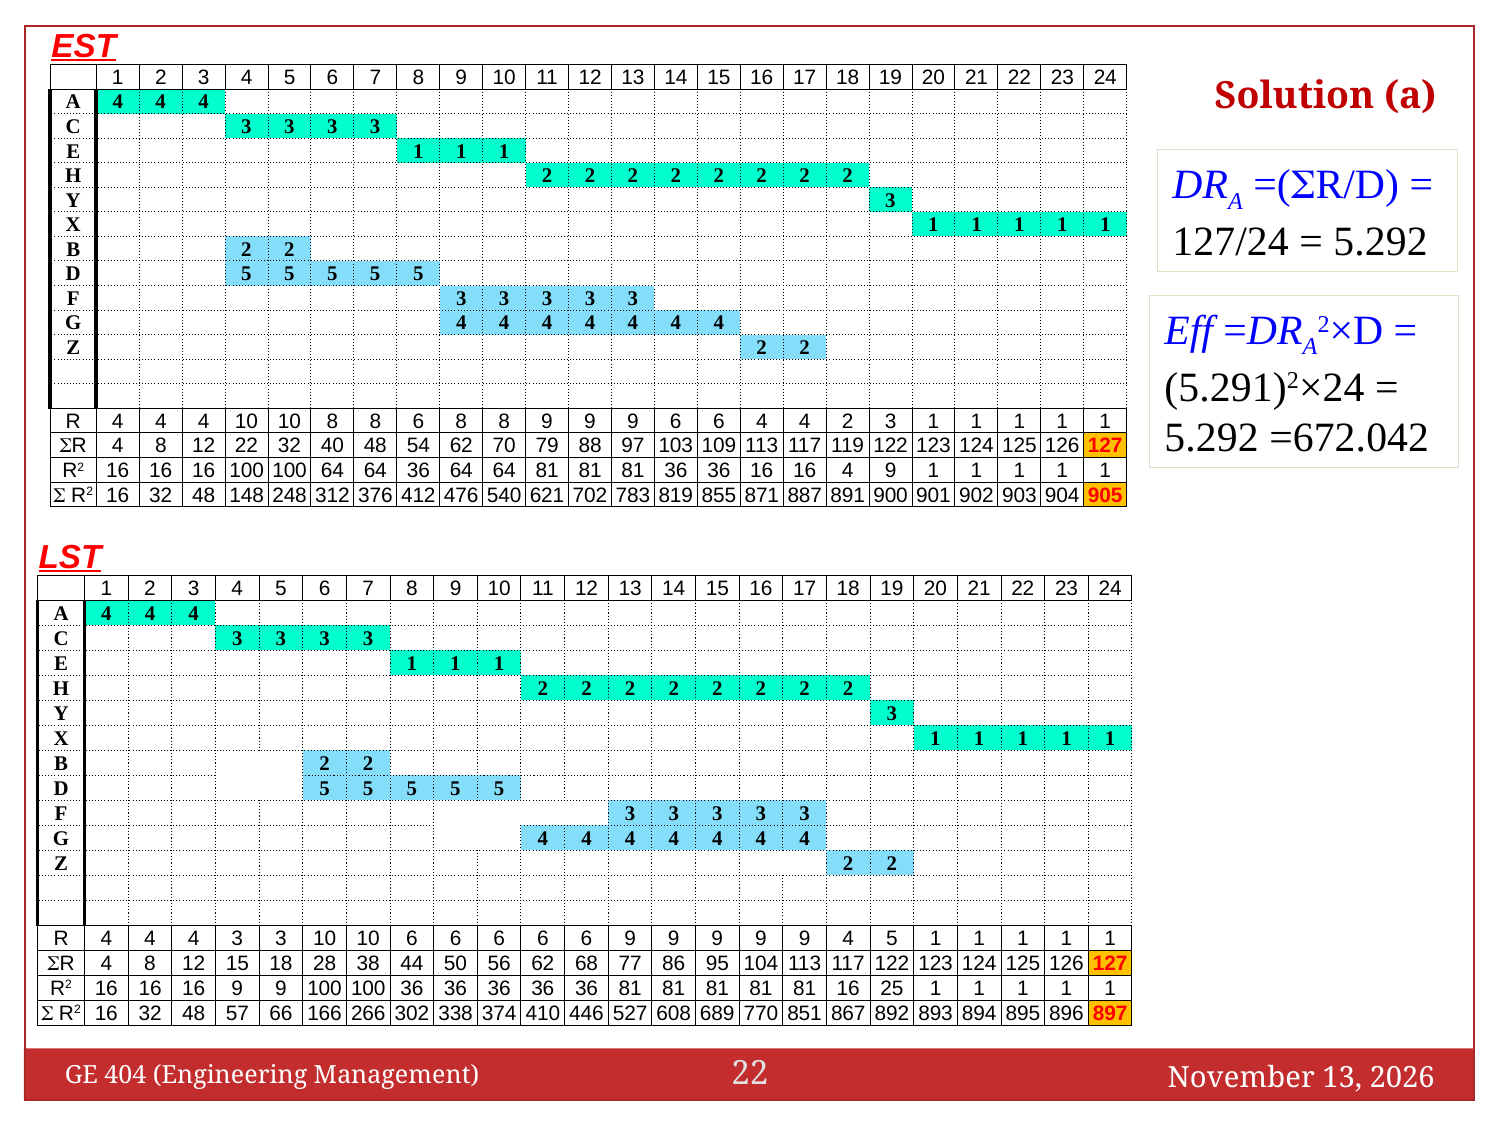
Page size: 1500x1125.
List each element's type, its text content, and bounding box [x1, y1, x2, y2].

table_cell [440, 114, 483, 138]
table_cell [784, 433, 826, 457]
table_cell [958, 1001, 1001, 1025]
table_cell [913, 433, 954, 457]
table_cell 10 [483, 65, 525, 89]
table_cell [913, 483, 954, 506]
table_cell [51, 65, 96, 89]
table_cell [182, 163, 225, 187]
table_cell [85, 576, 128, 600]
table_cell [172, 951, 215, 975]
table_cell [51, 458, 96, 482]
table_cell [827, 458, 869, 482]
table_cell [478, 976, 520, 1000]
table_cell 9 [440, 65, 482, 89]
table_cell 6 [311, 65, 353, 89]
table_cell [652, 951, 695, 975]
table_header [569, 26, 611, 64]
table_cell [955, 90, 998, 114]
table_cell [440, 433, 482, 457]
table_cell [269, 433, 310, 457]
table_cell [129, 926, 171, 950]
table_header [182, 26, 225, 64]
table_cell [740, 976, 782, 1000]
table_cell [397, 114, 440, 138]
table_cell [871, 926, 913, 950]
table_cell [609, 1001, 651, 1025]
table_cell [397, 483, 439, 506]
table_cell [440, 458, 482, 482]
table_cell [697, 114, 740, 138]
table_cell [827, 1001, 870, 1025]
table_cell [354, 90, 397, 114]
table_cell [526, 433, 568, 457]
table_header [311, 26, 354, 64]
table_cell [1041, 483, 1083, 506]
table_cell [311, 458, 353, 482]
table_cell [1089, 1001, 1131, 1025]
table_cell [391, 976, 433, 1000]
table_header [440, 26, 483, 64]
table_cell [569, 483, 611, 506]
table_cell [912, 138, 955, 163]
table_header [998, 26, 1041, 64]
table_cell [526, 114, 569, 138]
table_cell 3 [225, 114, 268, 138]
table_cell [354, 138, 397, 163]
table_cell [225, 90, 268, 114]
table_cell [51, 409, 96, 432]
table_cell [654, 138, 697, 163]
table_cell [826, 90, 869, 114]
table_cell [521, 976, 564, 1000]
table_cell [869, 114, 912, 138]
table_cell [827, 951, 870, 975]
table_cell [998, 483, 1040, 506]
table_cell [565, 1001, 608, 1025]
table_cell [526, 409, 568, 432]
table_cell [697, 138, 740, 163]
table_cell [696, 926, 739, 950]
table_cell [98, 163, 1127, 408]
table_cell 11 [526, 65, 568, 89]
table_cell [139, 163, 182, 187]
table_cell 1 [97, 65, 139, 89]
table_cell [216, 926, 259, 950]
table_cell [871, 951, 913, 975]
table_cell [97, 483, 139, 506]
table_cell 20 [913, 65, 954, 89]
table_cell 4 [182, 90, 225, 114]
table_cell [269, 458, 310, 482]
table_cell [478, 576, 520, 600]
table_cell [85, 951, 128, 975]
table_cell [139, 114, 182, 138]
table_header EST [50, 26, 139, 64]
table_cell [260, 576, 302, 600]
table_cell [609, 976, 651, 1000]
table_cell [740, 951, 782, 975]
slide_number 22 [699, 1037, 800, 1110]
footer GE 404 (Engineering Management) [50, 1051, 638, 1112]
table_cell 19 [870, 65, 912, 89]
table_header [611, 26, 654, 64]
table_cell 1 [440, 138, 483, 163]
table_cell 1 [483, 138, 526, 163]
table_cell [440, 409, 482, 432]
table_cell [569, 90, 611, 114]
table_header [139, 26, 182, 64]
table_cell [1002, 926, 1044, 950]
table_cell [483, 458, 525, 482]
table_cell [1045, 976, 1088, 1000]
table_cell [826, 114, 869, 138]
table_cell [38, 576, 84, 600]
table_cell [565, 926, 608, 950]
table_cell [869, 90, 912, 114]
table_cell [871, 1001, 913, 1025]
table_cell [955, 114, 998, 138]
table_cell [172, 976, 215, 1000]
table_cell [268, 138, 311, 163]
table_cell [914, 576, 957, 600]
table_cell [183, 409, 225, 432]
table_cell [140, 433, 182, 457]
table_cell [347, 926, 390, 950]
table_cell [569, 409, 611, 432]
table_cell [521, 951, 564, 975]
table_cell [998, 458, 1040, 482]
table_cell [526, 138, 569, 163]
table_cell C [52, 114, 94, 138]
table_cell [303, 951, 346, 975]
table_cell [565, 951, 608, 975]
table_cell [526, 458, 568, 482]
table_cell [85, 926, 128, 950]
table_header [826, 26, 869, 64]
table_cell [182, 138, 225, 163]
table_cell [652, 926, 695, 950]
table_cell [311, 138, 354, 163]
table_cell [565, 576, 608, 600]
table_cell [172, 576, 215, 600]
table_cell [347, 976, 390, 1000]
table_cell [827, 576, 870, 600]
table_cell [260, 1001, 302, 1025]
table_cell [303, 976, 346, 1000]
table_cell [129, 576, 171, 600]
table_cell 13 [612, 65, 654, 89]
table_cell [1045, 576, 1088, 600]
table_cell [38, 1001, 84, 1025]
table_cell [311, 90, 354, 114]
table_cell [870, 483, 912, 506]
table_header [483, 26, 526, 64]
table_cell [98, 138, 139, 163]
table_header [912, 26, 955, 64]
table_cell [870, 433, 912, 457]
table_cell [871, 976, 913, 1000]
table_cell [140, 483, 182, 506]
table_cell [955, 409, 997, 432]
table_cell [958, 576, 1001, 600]
table_cell 18 [827, 65, 869, 89]
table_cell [140, 458, 182, 482]
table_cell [52, 187, 94, 408]
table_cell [391, 926, 433, 950]
table_cell [1041, 138, 1084, 163]
table_cell [697, 90, 740, 114]
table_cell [483, 409, 525, 432]
table_cell 3 [183, 65, 225, 89]
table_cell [303, 1001, 346, 1025]
table_cell [98, 114, 139, 138]
table_cell 16 [741, 65, 783, 89]
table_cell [569, 458, 611, 482]
table_cell [783, 90, 826, 114]
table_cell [827, 409, 869, 432]
table_cell [654, 90, 697, 114]
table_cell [913, 458, 954, 482]
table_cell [391, 576, 433, 600]
table_cell [654, 114, 697, 138]
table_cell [354, 409, 396, 432]
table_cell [478, 951, 520, 975]
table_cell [870, 458, 912, 482]
table_header [869, 26, 912, 64]
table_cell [741, 458, 783, 482]
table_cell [569, 433, 611, 457]
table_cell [391, 951, 433, 975]
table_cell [397, 409, 439, 432]
table_cell [955, 138, 998, 163]
table_cell 3 [311, 114, 354, 138]
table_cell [86, 601, 1132, 925]
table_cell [1002, 951, 1044, 975]
table_header [1084, 26, 1127, 64]
table_cell [526, 90, 569, 114]
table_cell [226, 483, 268, 506]
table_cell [870, 409, 912, 432]
table_cell 23 [1041, 65, 1083, 89]
table_cell 1 [397, 138, 440, 163]
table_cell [39, 601, 83, 925]
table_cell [741, 409, 783, 432]
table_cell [652, 576, 695, 600]
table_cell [440, 483, 482, 506]
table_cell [827, 433, 869, 457]
table_header [955, 26, 998, 64]
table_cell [827, 483, 869, 506]
table_cell [139, 138, 182, 163]
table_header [38, 536, 1132, 575]
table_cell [183, 458, 225, 482]
table_cell [912, 90, 955, 114]
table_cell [183, 433, 225, 457]
table_cell 15 [698, 65, 740, 89]
table_cell [740, 138, 783, 163]
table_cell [269, 483, 310, 506]
table_cell 3 [268, 114, 311, 138]
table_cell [655, 483, 697, 506]
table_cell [354, 458, 396, 482]
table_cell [303, 926, 346, 950]
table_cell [565, 976, 608, 1000]
table_cell [611, 138, 654, 163]
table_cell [740, 926, 782, 950]
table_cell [740, 1001, 782, 1025]
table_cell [698, 433, 740, 457]
table_cell [826, 138, 869, 163]
table_cell [1084, 138, 1127, 163]
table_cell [871, 576, 913, 600]
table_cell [397, 433, 439, 457]
table_cell [98, 163, 139, 187]
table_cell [521, 576, 564, 600]
table_cell 24 [1084, 65, 1126, 89]
table_cell [740, 114, 783, 138]
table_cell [311, 433, 353, 457]
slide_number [950, 1050, 1450, 1111]
table_cell 4 [226, 65, 268, 89]
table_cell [696, 1001, 739, 1025]
table_cell [225, 138, 268, 163]
table_cell [998, 90, 1041, 114]
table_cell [696, 951, 739, 975]
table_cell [216, 576, 259, 600]
table_cell 2 [140, 65, 182, 89]
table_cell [784, 458, 826, 482]
table_cell [998, 138, 1041, 163]
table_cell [1089, 576, 1131, 600]
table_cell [1045, 1001, 1088, 1025]
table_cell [612, 483, 654, 506]
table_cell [955, 458, 997, 482]
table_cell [311, 483, 353, 506]
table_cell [913, 409, 954, 432]
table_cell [1041, 409, 1083, 432]
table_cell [612, 409, 654, 432]
table_header [697, 26, 740, 64]
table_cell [784, 409, 826, 432]
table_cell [1041, 458, 1083, 482]
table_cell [609, 926, 651, 950]
table_header [740, 26, 783, 64]
table_cell [268, 163, 311, 187]
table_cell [698, 409, 740, 432]
table_header [354, 26, 397, 64]
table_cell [129, 976, 171, 1000]
table_cell 17 [784, 65, 826, 89]
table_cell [526, 483, 568, 506]
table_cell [354, 483, 396, 506]
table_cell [521, 1001, 564, 1025]
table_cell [483, 483, 525, 506]
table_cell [1045, 926, 1088, 950]
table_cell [38, 926, 84, 950]
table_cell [1084, 483, 1126, 506]
table_cell [611, 114, 654, 138]
table_header [526, 26, 569, 64]
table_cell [1089, 926, 1131, 950]
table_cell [784, 483, 826, 506]
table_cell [827, 926, 870, 950]
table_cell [521, 926, 564, 950]
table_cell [129, 1001, 171, 1025]
table_cell [1041, 114, 1084, 138]
table_cell 8 [397, 65, 439, 89]
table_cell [434, 976, 477, 1000]
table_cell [958, 951, 1001, 975]
table_cell [611, 90, 654, 114]
table_cell [483, 90, 526, 114]
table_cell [172, 926, 215, 950]
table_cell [914, 951, 957, 975]
table_cell A [52, 90, 94, 114]
table_cell [182, 114, 225, 138]
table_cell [655, 409, 697, 432]
table_cell [740, 90, 783, 114]
table_header [397, 26, 440, 64]
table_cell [998, 433, 1040, 457]
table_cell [740, 576, 782, 600]
table_cell 3 [354, 114, 397, 138]
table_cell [783, 576, 826, 600]
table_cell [1084, 458, 1126, 482]
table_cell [391, 1001, 433, 1025]
table_cell [483, 114, 526, 138]
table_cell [478, 1001, 520, 1025]
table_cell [609, 576, 651, 600]
table_cell [998, 114, 1041, 138]
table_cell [434, 576, 477, 600]
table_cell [652, 1001, 695, 1025]
table_header [783, 26, 826, 64]
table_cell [914, 976, 957, 1000]
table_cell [129, 951, 171, 975]
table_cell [827, 976, 870, 1000]
table_cell [397, 90, 440, 114]
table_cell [655, 433, 697, 457]
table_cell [1084, 433, 1126, 457]
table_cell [97, 409, 139, 432]
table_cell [914, 926, 957, 950]
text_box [1149, 295, 1459, 468]
table_cell [1041, 90, 1084, 114]
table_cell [140, 409, 182, 432]
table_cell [1089, 951, 1131, 975]
table_cell [1084, 90, 1127, 114]
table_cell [226, 409, 268, 432]
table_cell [741, 433, 783, 457]
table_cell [85, 976, 128, 1000]
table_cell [955, 433, 997, 457]
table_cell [347, 951, 390, 975]
table_cell [783, 114, 826, 138]
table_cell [183, 483, 225, 506]
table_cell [612, 458, 654, 482]
table_header [225, 26, 268, 64]
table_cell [1045, 951, 1088, 975]
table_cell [303, 576, 346, 600]
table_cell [1084, 409, 1126, 432]
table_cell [783, 926, 826, 950]
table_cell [172, 1001, 215, 1025]
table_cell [1002, 1001, 1044, 1025]
table_cell 4 [98, 90, 139, 114]
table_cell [97, 458, 139, 482]
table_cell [434, 926, 477, 950]
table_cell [260, 926, 302, 950]
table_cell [655, 458, 697, 482]
table_header [1041, 26, 1084, 64]
table_cell 7 [354, 65, 396, 89]
table_cell [268, 90, 311, 114]
table_cell [869, 138, 912, 163]
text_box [1157, 149, 1458, 272]
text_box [1199, 63, 1463, 124]
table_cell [698, 458, 740, 482]
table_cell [612, 433, 654, 457]
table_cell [260, 951, 302, 975]
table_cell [696, 576, 739, 600]
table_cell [478, 926, 520, 950]
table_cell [998, 409, 1040, 432]
table_cell 14 [655, 65, 697, 89]
table_cell [783, 138, 826, 163]
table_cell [226, 433, 268, 457]
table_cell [652, 976, 695, 1000]
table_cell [783, 976, 826, 1000]
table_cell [51, 483, 96, 506]
table_cell H [52, 163, 94, 187]
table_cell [97, 433, 139, 457]
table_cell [955, 483, 997, 506]
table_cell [434, 1001, 477, 1025]
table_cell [696, 976, 739, 1000]
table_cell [85, 1001, 128, 1025]
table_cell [397, 458, 439, 482]
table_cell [354, 433, 396, 457]
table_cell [783, 951, 826, 975]
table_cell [958, 976, 1001, 1000]
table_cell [1002, 976, 1044, 1000]
table_header [268, 26, 311, 64]
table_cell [958, 926, 1001, 950]
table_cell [783, 1001, 826, 1025]
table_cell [216, 951, 259, 975]
table_cell [1084, 114, 1127, 138]
table_header [654, 26, 697, 64]
table_cell [569, 138, 611, 163]
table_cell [216, 1001, 259, 1025]
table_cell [38, 951, 84, 975]
table_cell 21 [955, 65, 997, 89]
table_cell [269, 409, 310, 432]
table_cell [1002, 576, 1044, 600]
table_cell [51, 433, 96, 457]
table_cell 12 [569, 65, 611, 89]
table_cell 4 [139, 90, 182, 114]
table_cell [216, 976, 259, 1000]
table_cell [38, 976, 84, 1000]
table_cell 22 [998, 65, 1040, 89]
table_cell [914, 1001, 957, 1025]
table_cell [698, 483, 740, 506]
table_cell [440, 90, 483, 114]
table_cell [347, 1001, 390, 1025]
table_cell [569, 114, 611, 138]
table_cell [311, 409, 353, 432]
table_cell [260, 976, 302, 1000]
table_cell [1041, 433, 1083, 457]
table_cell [483, 433, 525, 457]
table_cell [609, 951, 651, 975]
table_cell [1089, 976, 1131, 1000]
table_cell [434, 951, 477, 975]
table_cell [225, 163, 268, 187]
table_cell 5 [269, 65, 310, 89]
table_cell [912, 114, 955, 138]
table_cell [741, 483, 783, 506]
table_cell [226, 458, 268, 482]
table_cell E [52, 138, 94, 163]
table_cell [347, 576, 390, 600]
